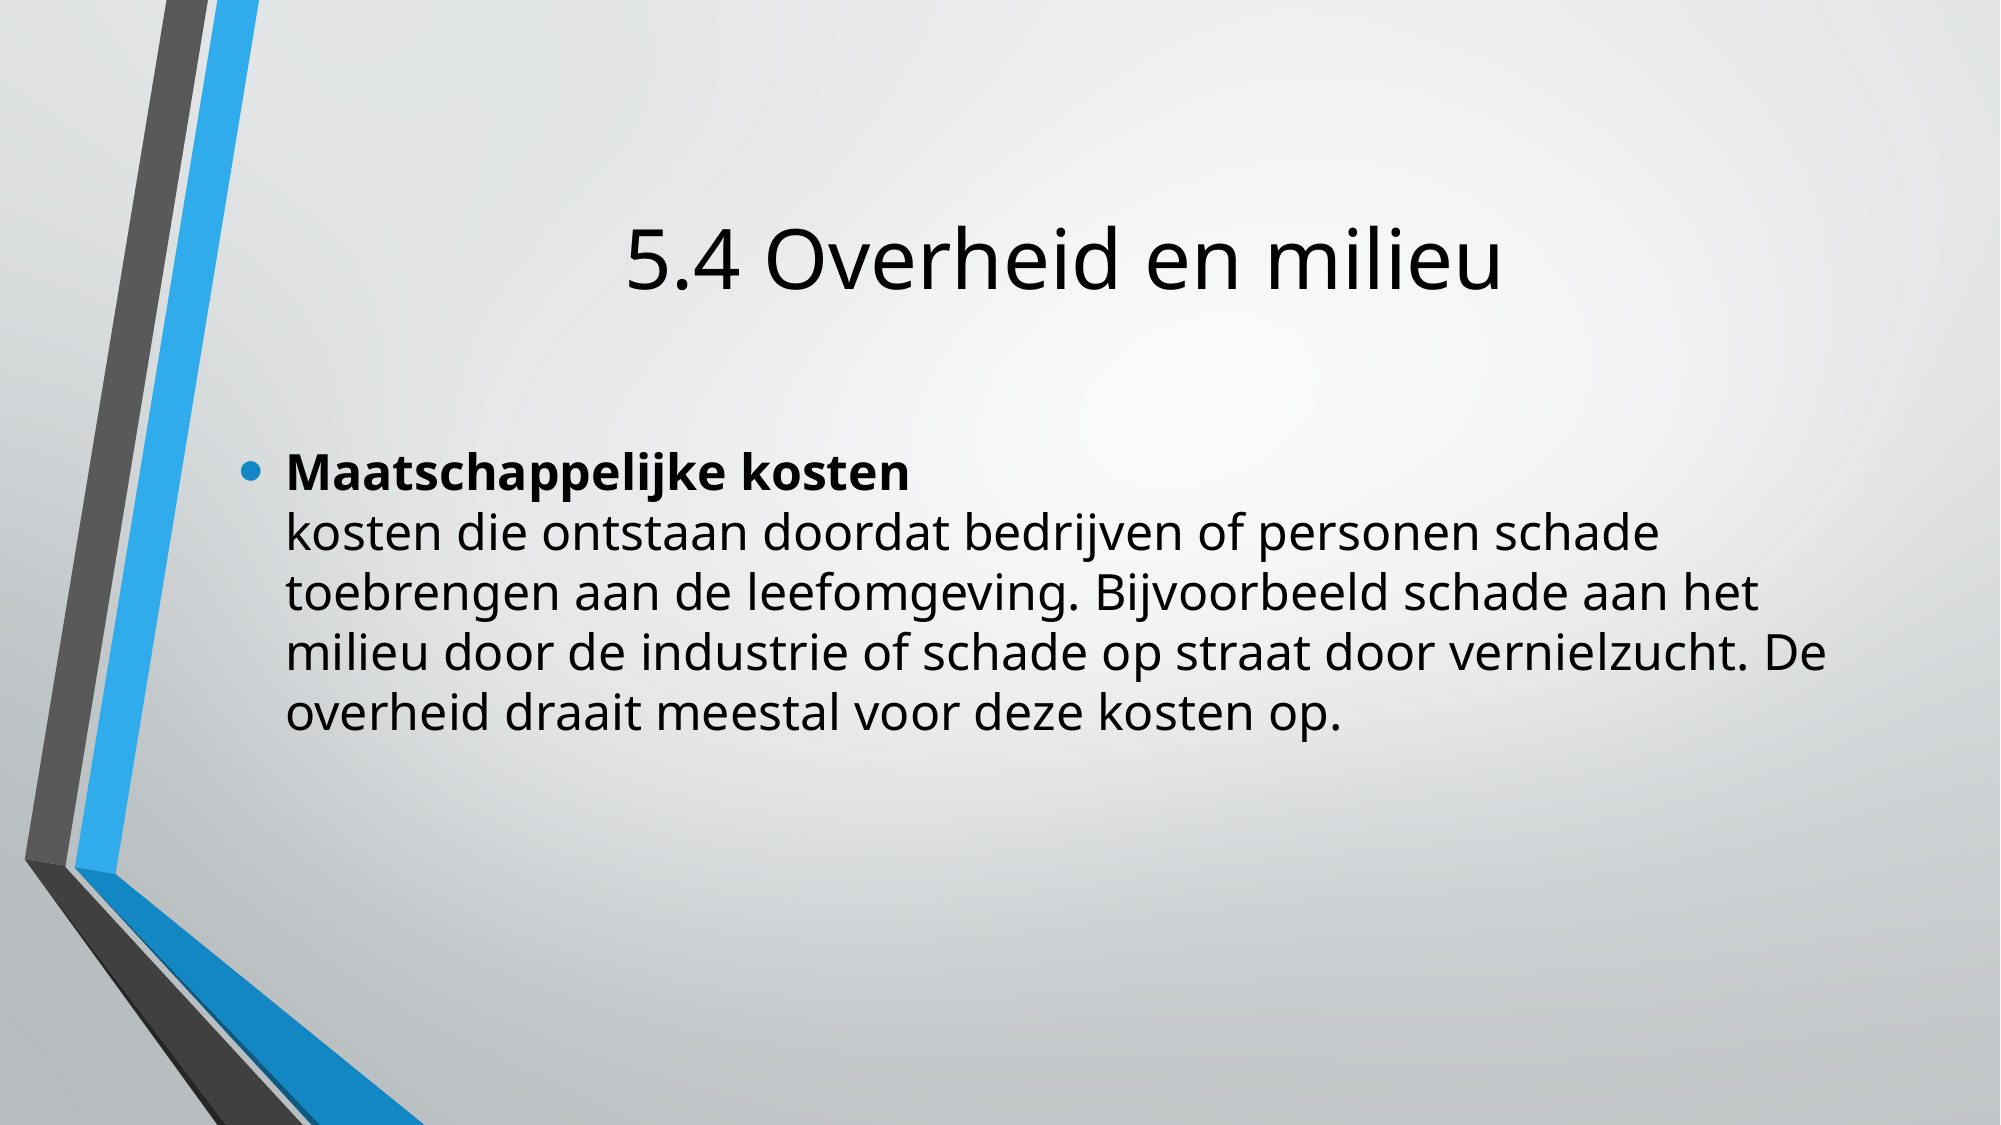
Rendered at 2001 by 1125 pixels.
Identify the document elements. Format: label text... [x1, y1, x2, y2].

title 5.4 Overheid en milieu [243, 112, 1887, 400]
list Maatschappelijke kosten kosten die ontstaan doordat bedrijven of personen schade toebrengen aan de leefomgeving. Bijvoorbeeld schade aan het milieu door de industrie of schade op straat door vernielzucht. De overheid draait meestal voor deze kosten op. [223, 333, 1867, 847]
